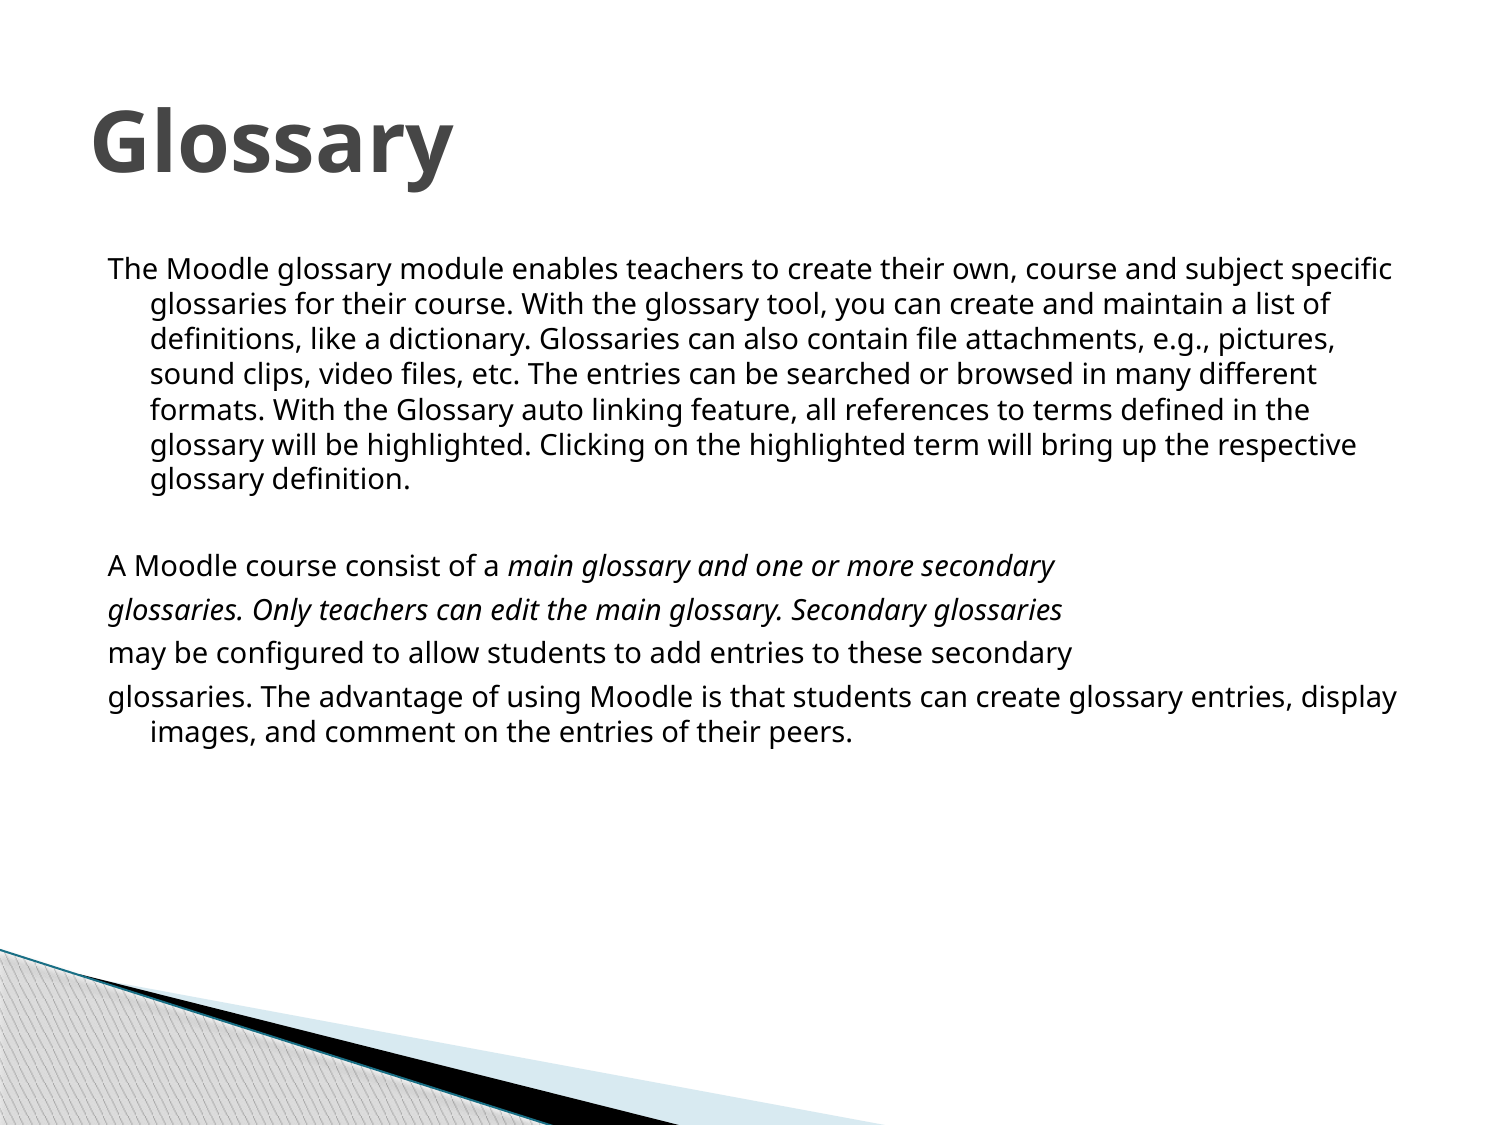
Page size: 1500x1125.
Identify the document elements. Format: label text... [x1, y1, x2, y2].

title Glossary [75, 45, 1425, 233]
list The Moodle glossary module enables teachers to create their own, course and subject specific glossaries for their course. With the glossary tool, you can create and maintain a list of definitions, like a dictionary. Glossaries can also contain file attachments, e.g., pictures, sound clips, video files, etc. The entries can be searched or browsed in many different formats. With the Glossary auto linking feature, all references to terms defined in the glossary will be highlighted. Clicking on the highlighted term will bring up the respective glossary definition. A Moodle course consist of a main glossary and one or more secondary glossaries. Only teachers can edit the main glossary. Secondary glossaries may be configured to allow students to add entries to these secondary glossaries. The advantage of using Moodle is that students can create glossary entries, display images, and comment on the entries of their peers. [75, 243, 1425, 986]
